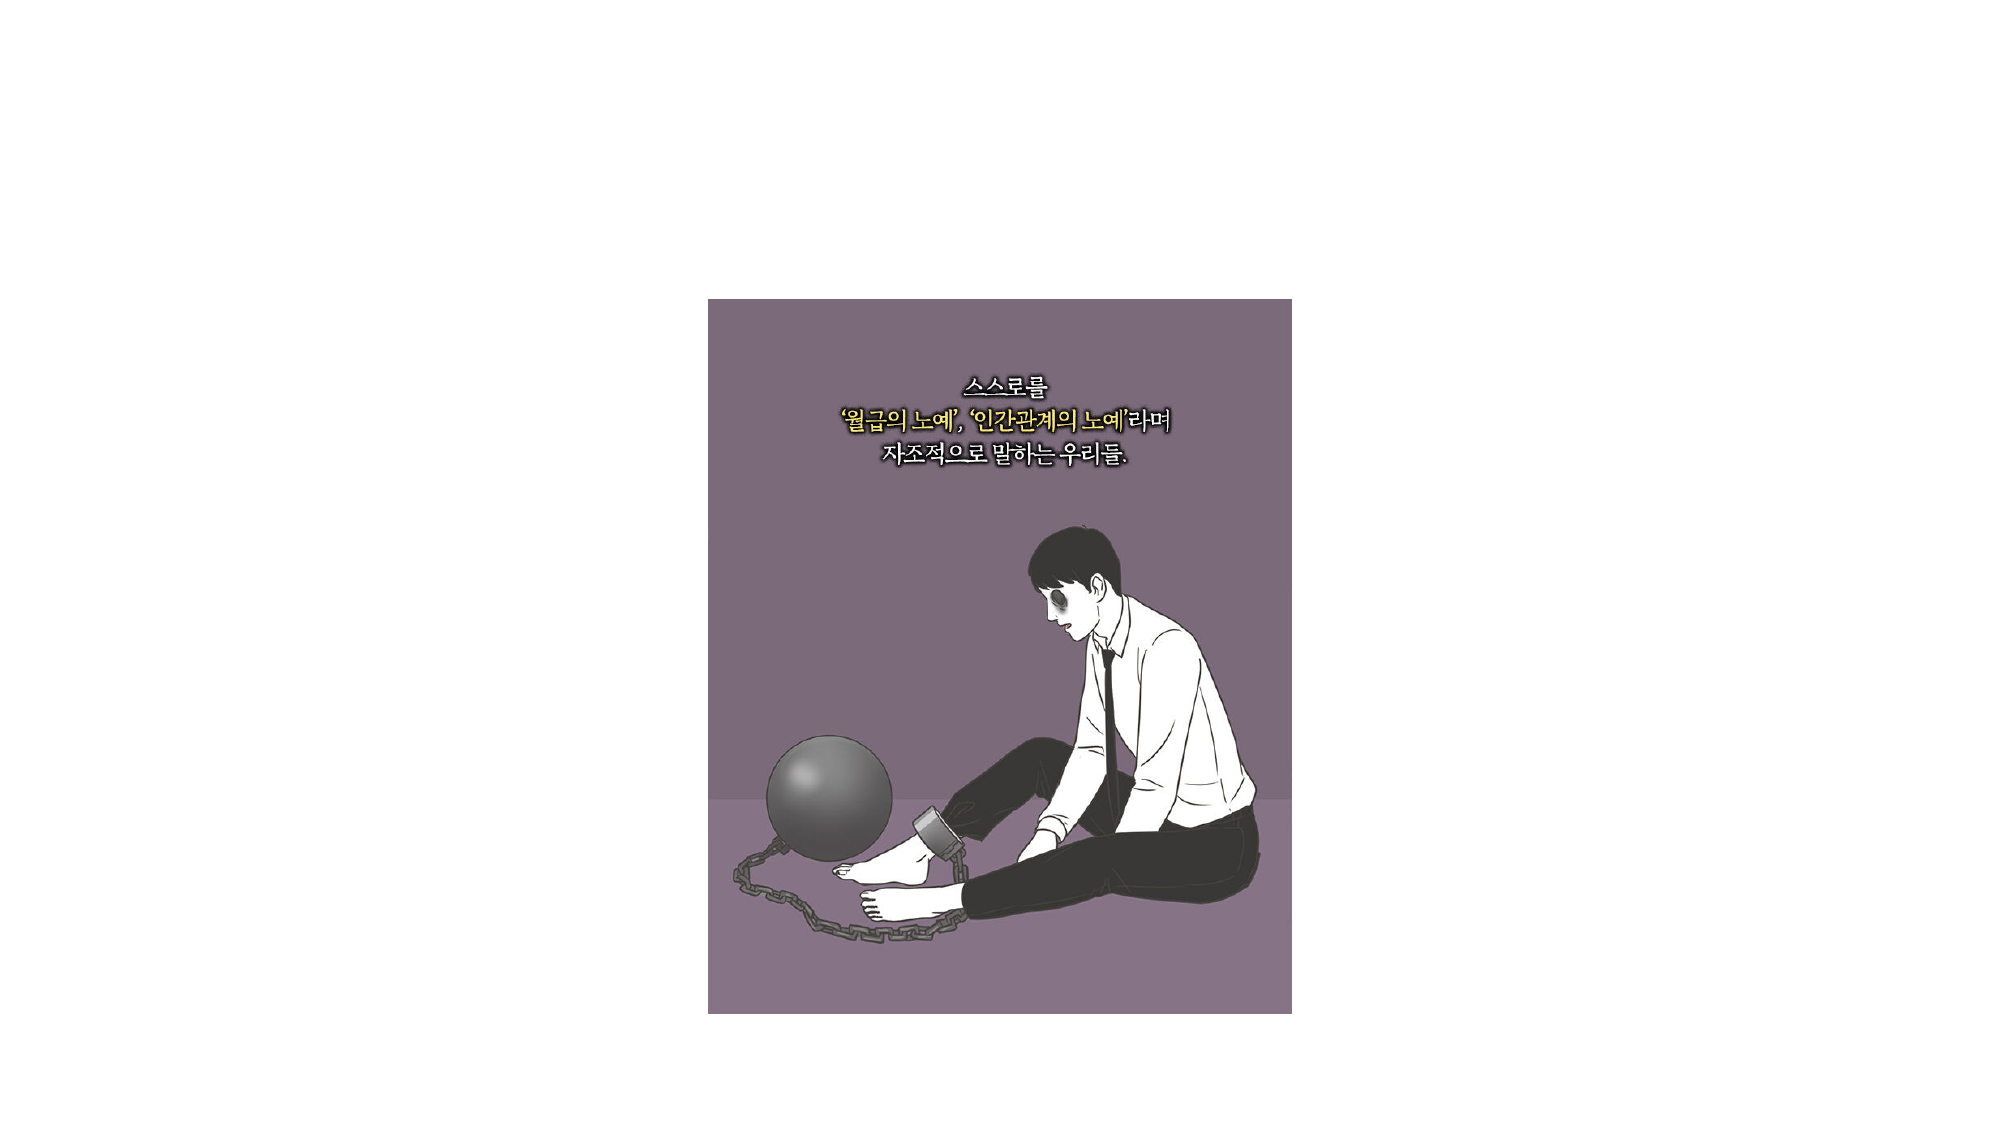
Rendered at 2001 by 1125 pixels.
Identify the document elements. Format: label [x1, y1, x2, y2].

list [707, 299, 1292, 1014]
